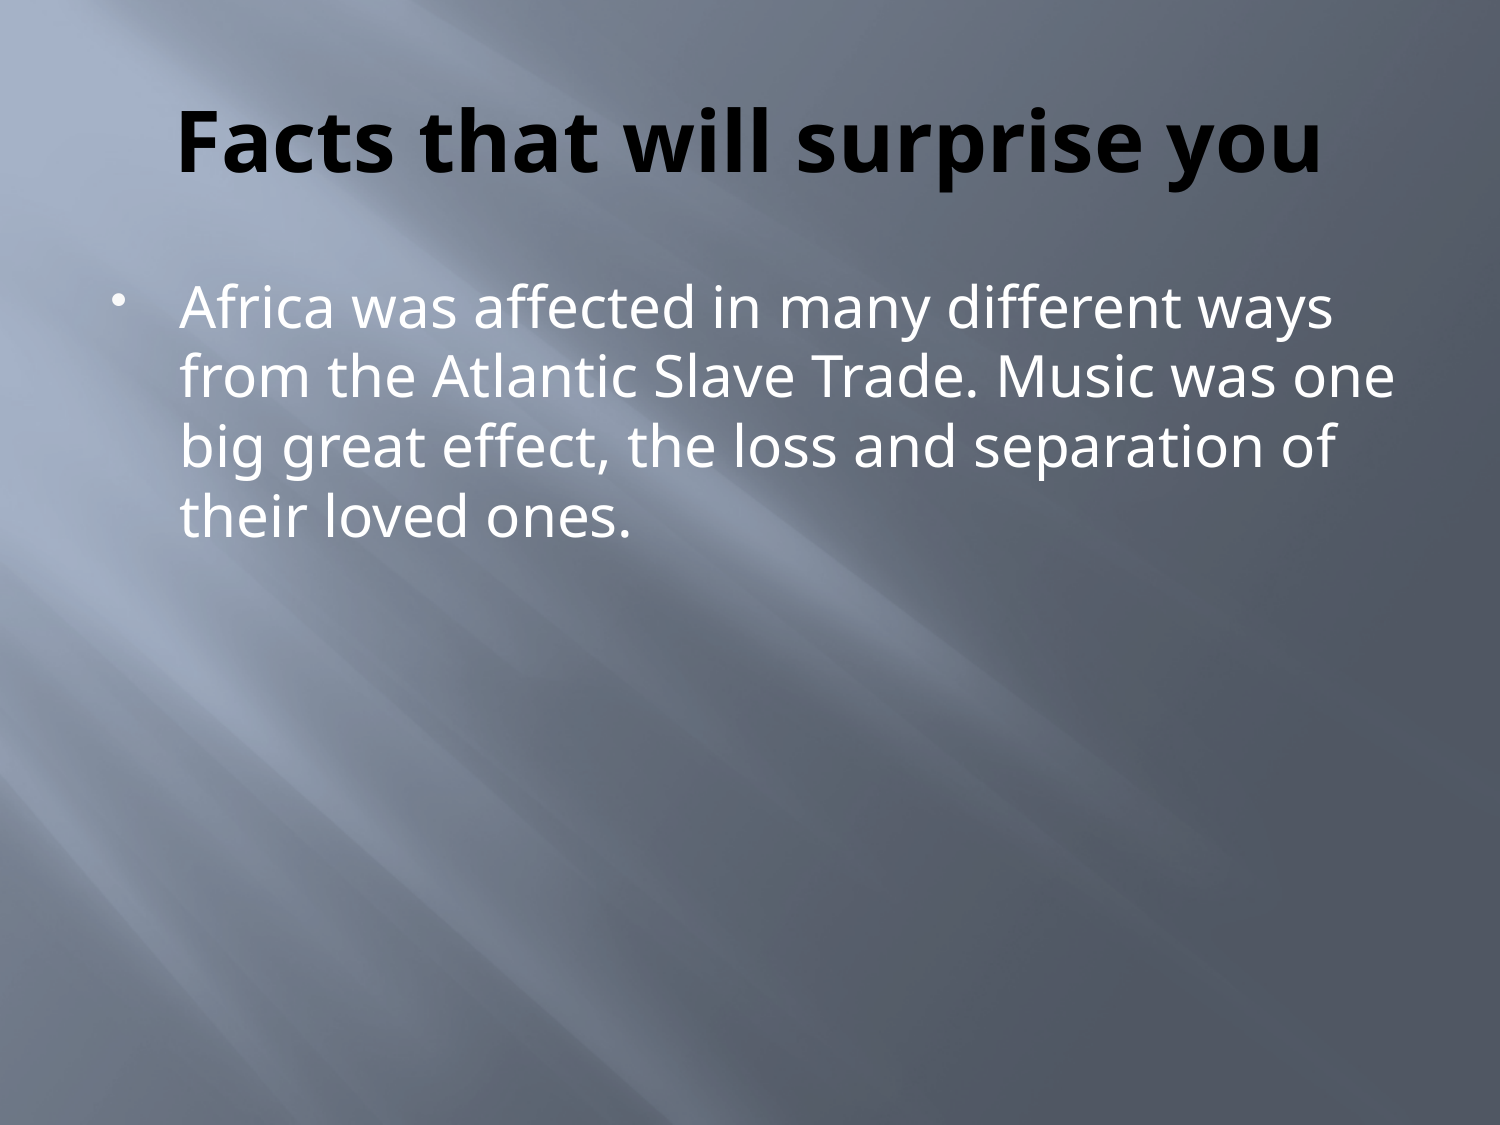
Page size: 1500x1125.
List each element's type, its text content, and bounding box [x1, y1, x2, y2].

list Africa was affected in many different ways from the Atlantic Slave Trade. Music was one big great effect, the loss and separation of their loved ones. [75, 262, 1425, 1035]
title Facts that will surprise you [75, 45, 1425, 233]
